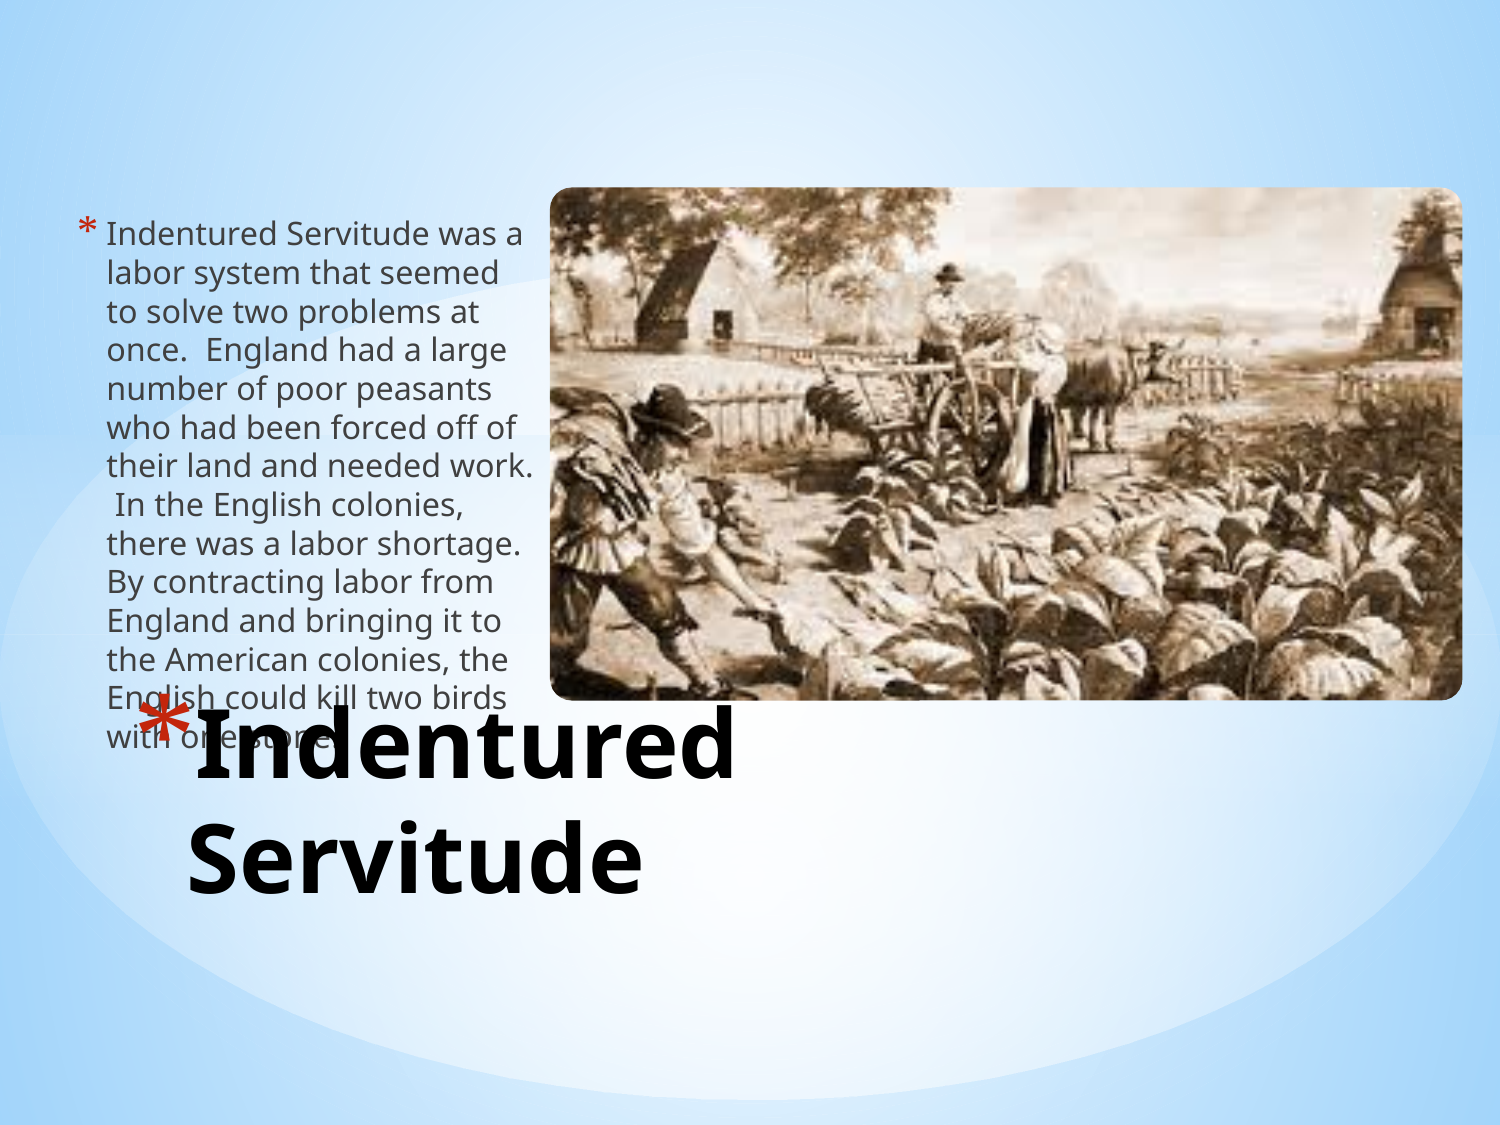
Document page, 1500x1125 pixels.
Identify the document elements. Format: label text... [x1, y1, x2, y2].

list Indentured Servitude was a labor system that seemed to solve two problems at once. England had a large number of poor peasants who had been forced off of their land and needed work. In the English colonies, there was a labor shortage. By contracting labor from England and bringing it to the American colonies, the English could kill two birds with one stone. [62, 165, 550, 763]
picture [549, 187, 1463, 701]
title Indentured Servitude [119, 732, 1167, 920]
